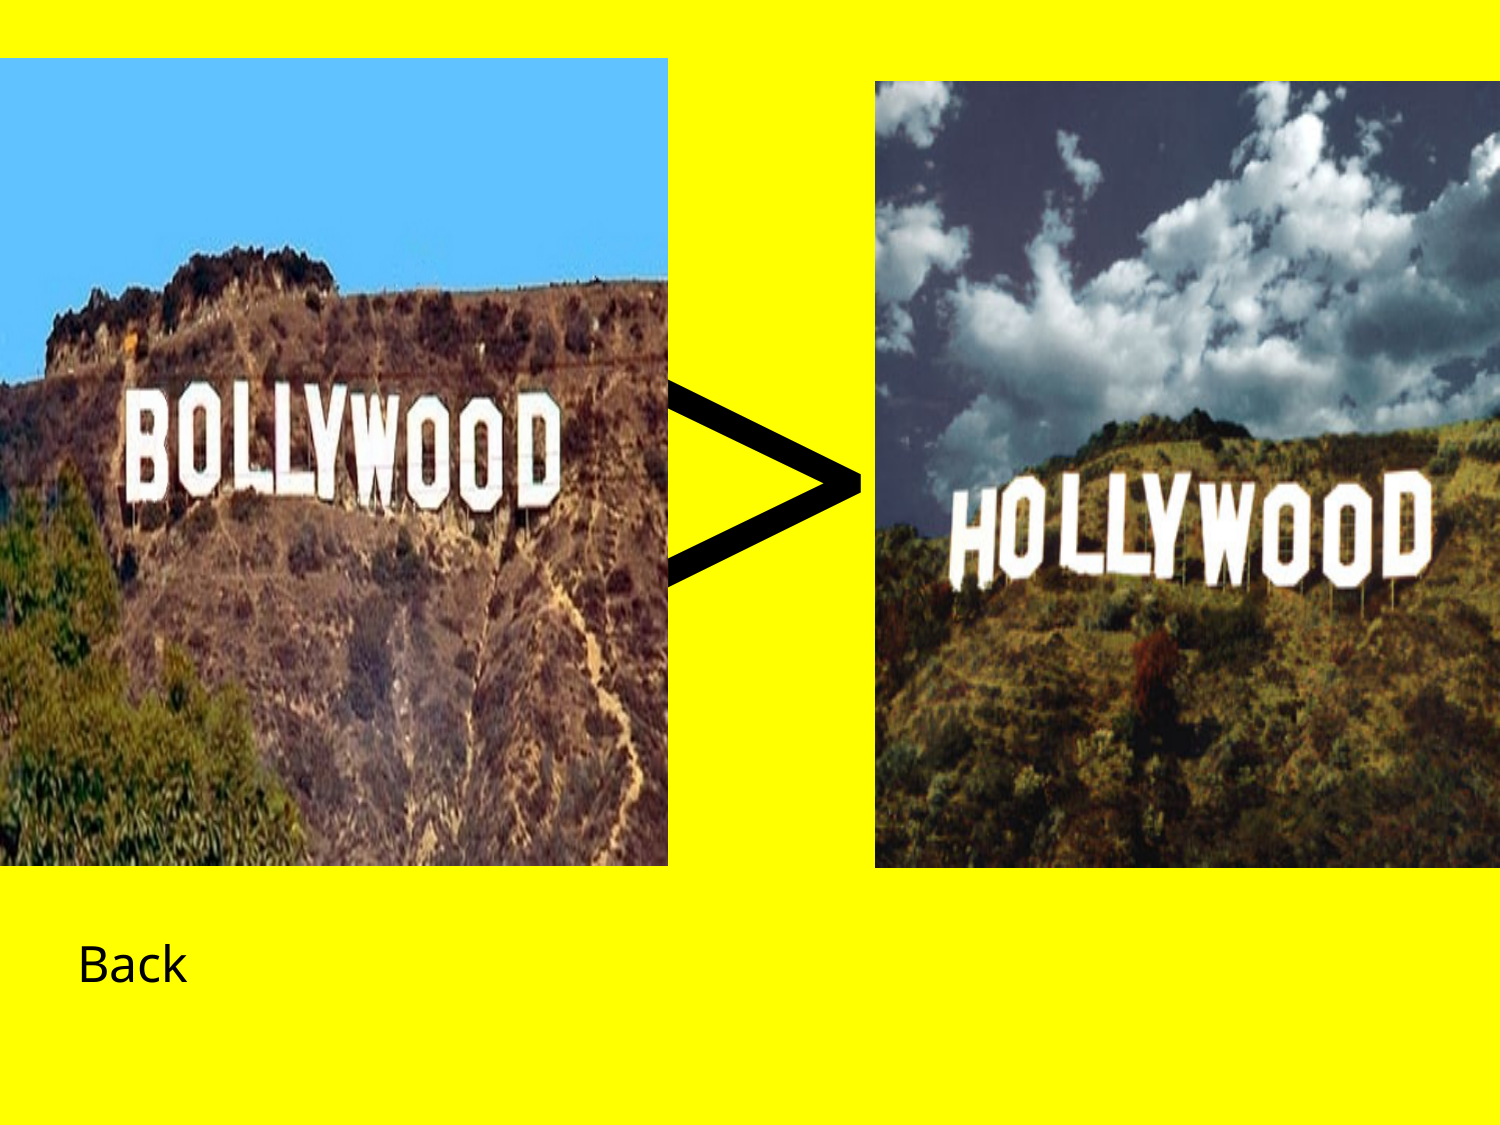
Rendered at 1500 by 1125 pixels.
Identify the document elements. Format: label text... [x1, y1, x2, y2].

text_box Back [62, 924, 300, 1000]
text_box > [673, 199, 774, 712]
picture [874, 81, 1500, 868]
picture [0, 58, 669, 866]
